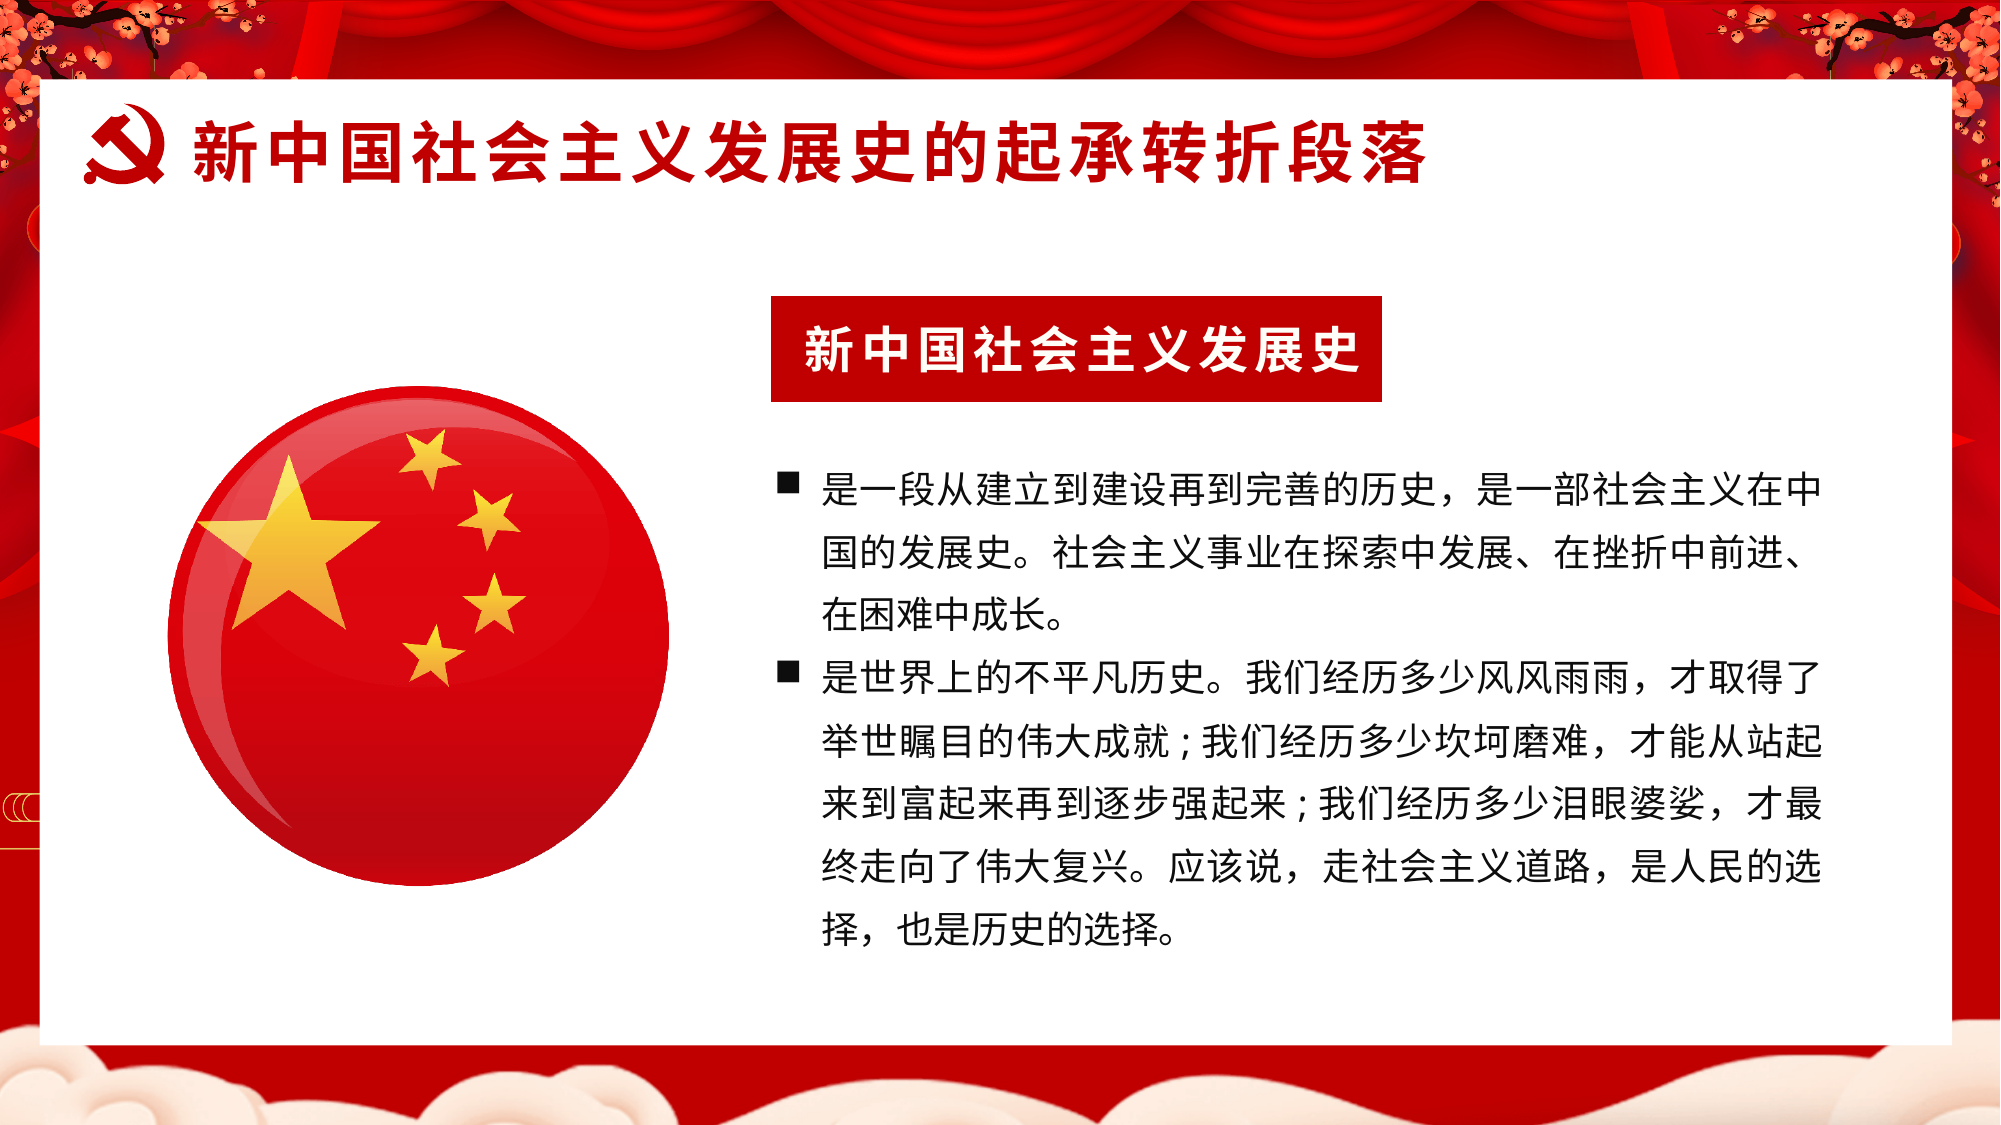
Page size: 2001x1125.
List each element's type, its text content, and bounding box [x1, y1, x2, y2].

text_box [771, 296, 1383, 403]
text_box 是一段从建立到建设再到完善的历史，是一部社会主义在中国的发展史。社会主义事业在探索中发展、在挫折中前进、在困难中成长。 是世界上的不平凡历史。我们经历多少风风雨雨，才取得了举世瞩目的伟大成就;我们经历多少坎坷磨难，才能从站起来到富起来再到逐步强起来;我们经历多少泪眼婆娑，才最终走向了伟大复兴。应该说，走社会主义道路，是人民的选择，也是历史的选择。 [759, 440, 1838, 959]
text_box 新中国社会主义发展史 [790, 311, 1377, 387]
picture [0, 0, 2000, 726]
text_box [83, 102, 1528, 200]
picture [83, 292, 754, 962]
picture [0, 743, 2000, 1125]
